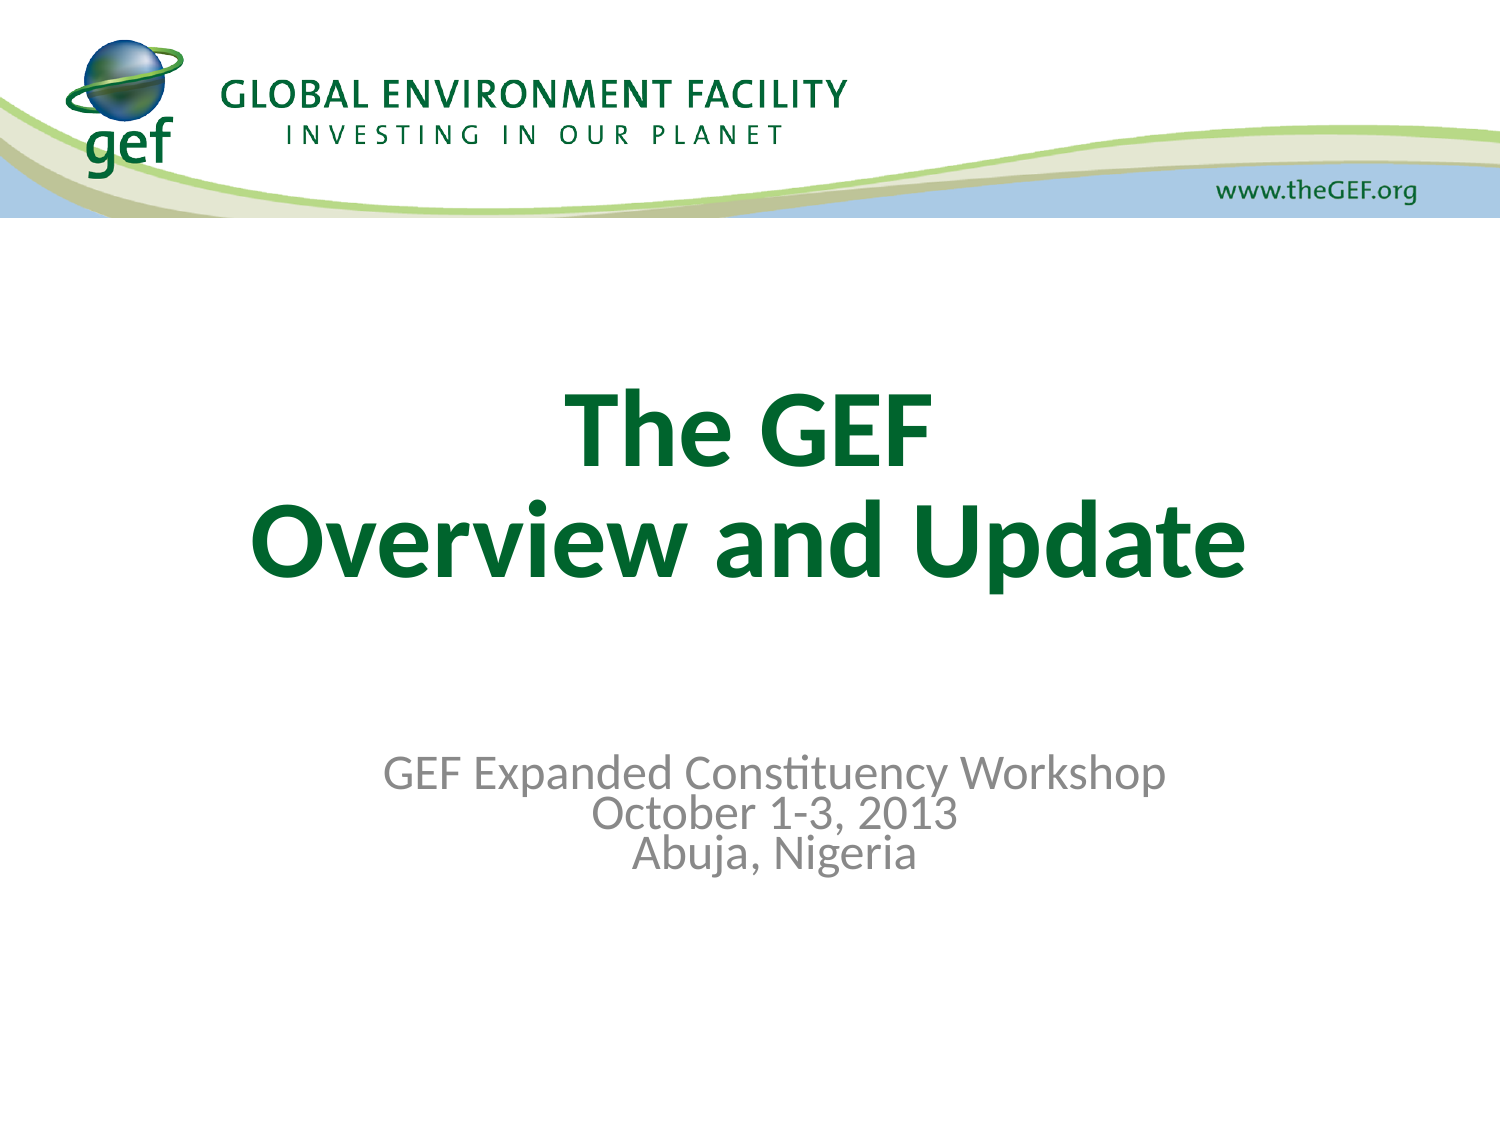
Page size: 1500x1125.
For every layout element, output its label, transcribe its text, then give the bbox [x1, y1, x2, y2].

title The GEF Overview and Update [62, 337, 1438, 763]
picture [0, 12, 1500, 218]
subtitle GEF Expanded Constituency Workshop October 1-3, 2013 Abuja, Nigeria [174, 763, 1376, 926]
